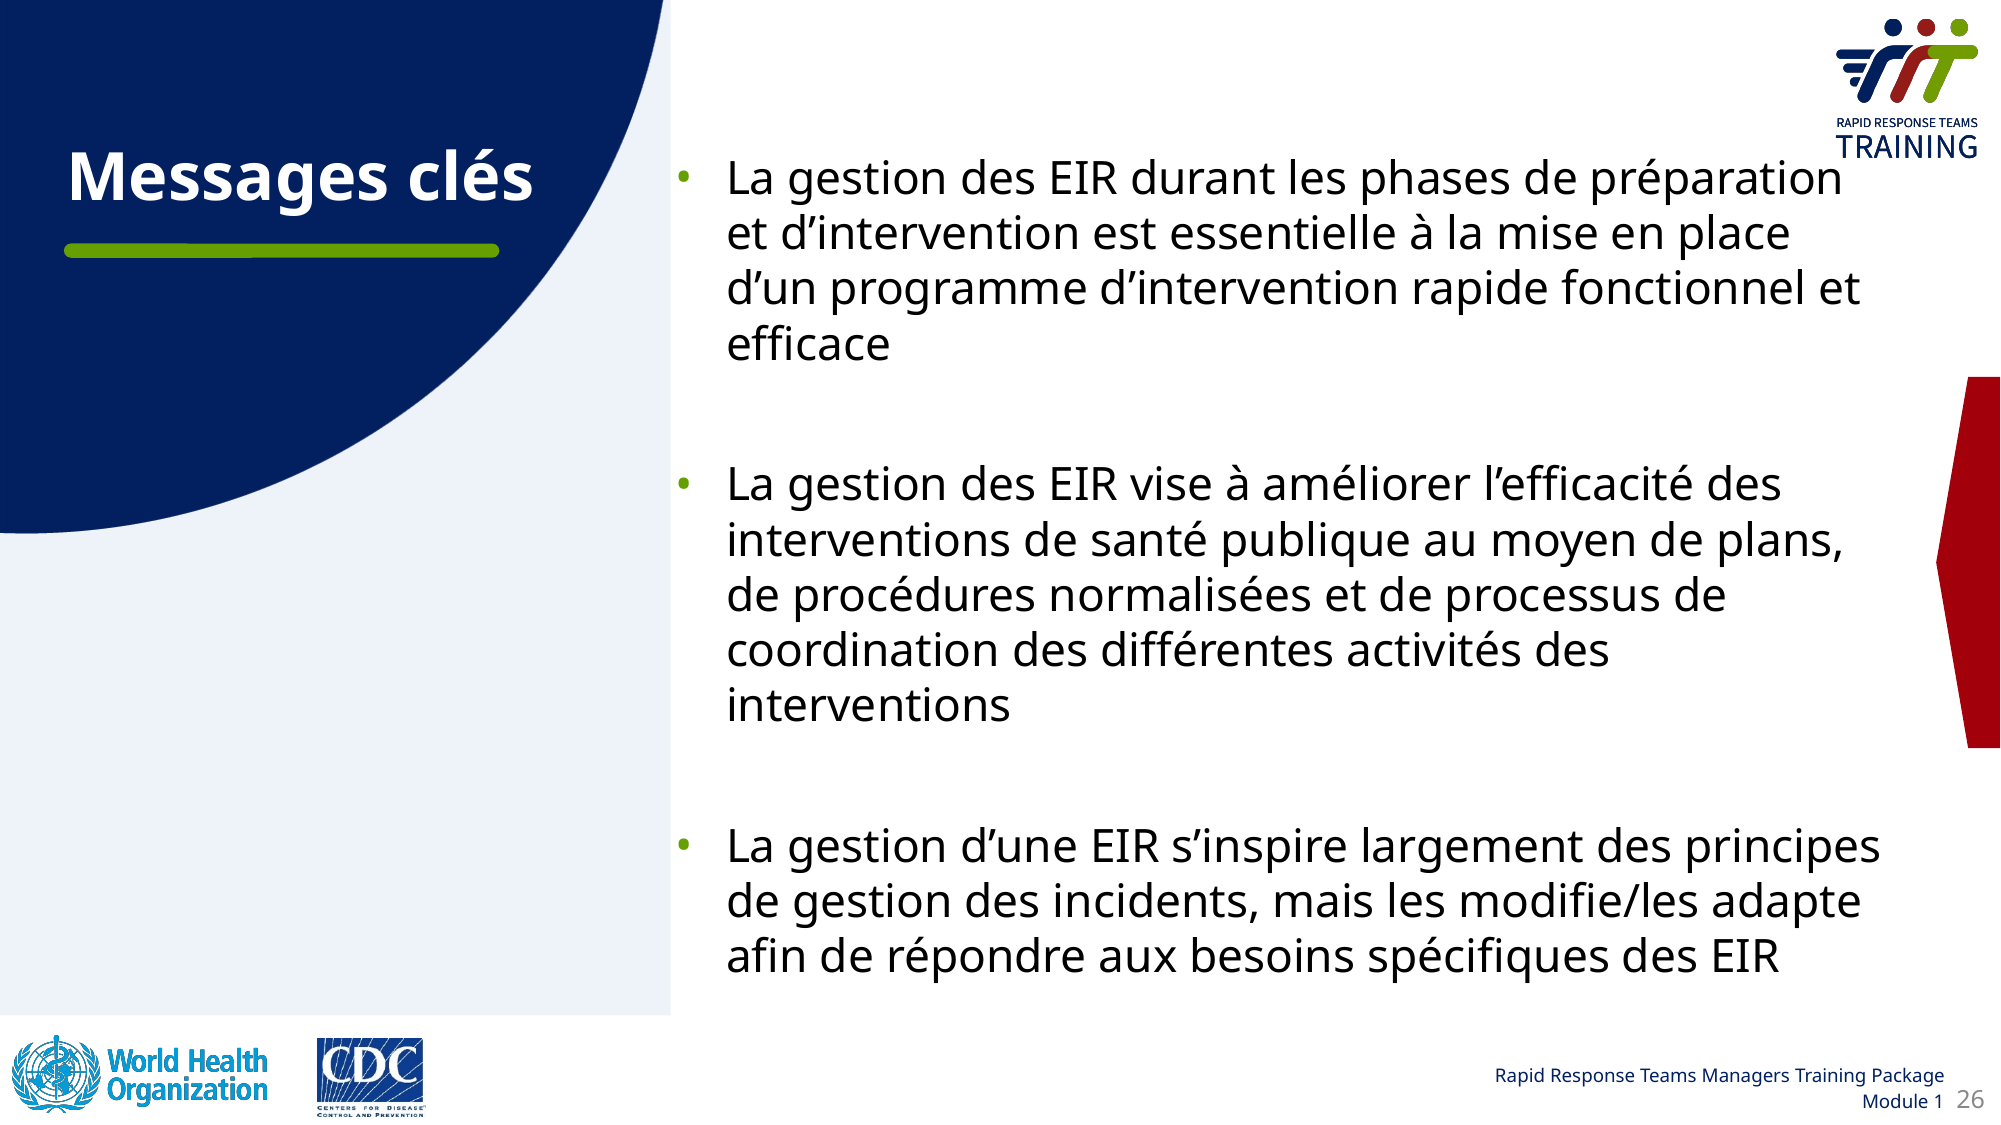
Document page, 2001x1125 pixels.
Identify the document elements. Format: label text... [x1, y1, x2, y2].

picture [24, 1054, 36, 1087]
picture [36, 1088, 78, 1105]
picture [12, 1035, 54, 1068]
title Messages clés [63, 121, 599, 314]
picture [71, 1053, 90, 1091]
text_box 26 [1557, 1075, 1993, 1121]
picture [50, 1108, 62, 1113]
picture [46, 1056, 54, 1062]
picture [317, 1038, 426, 1117]
picture [30, 1083, 37, 1091]
list La gestion des EIR durant les phases de préparation et d’intervention est essentielle à la mise en place d’un programme d’intervention rapide fonctionnel et efficace La gestion des EIR vise à améliorer l’efficacité des interventions de santé publique au moyen de plans, de procédures normalisées et de processus de coordination des différentes activités des interventions La gestion d’une EIR s’inspire largement des principes de gestion des incidents, mais les modifie/les adapte afin de répondre aux besoins spécifiques des EIR [599, 109, 1896, 1021]
picture [59, 1035, 267, 1113]
picture [40, 1062, 47, 1070]
picture [12, 1083, 48, 1113]
picture [0, 0, 670, 538]
picture [1835, 19, 1978, 167]
picture [34, 1054, 43, 1078]
picture [22, 1062, 26, 1077]
